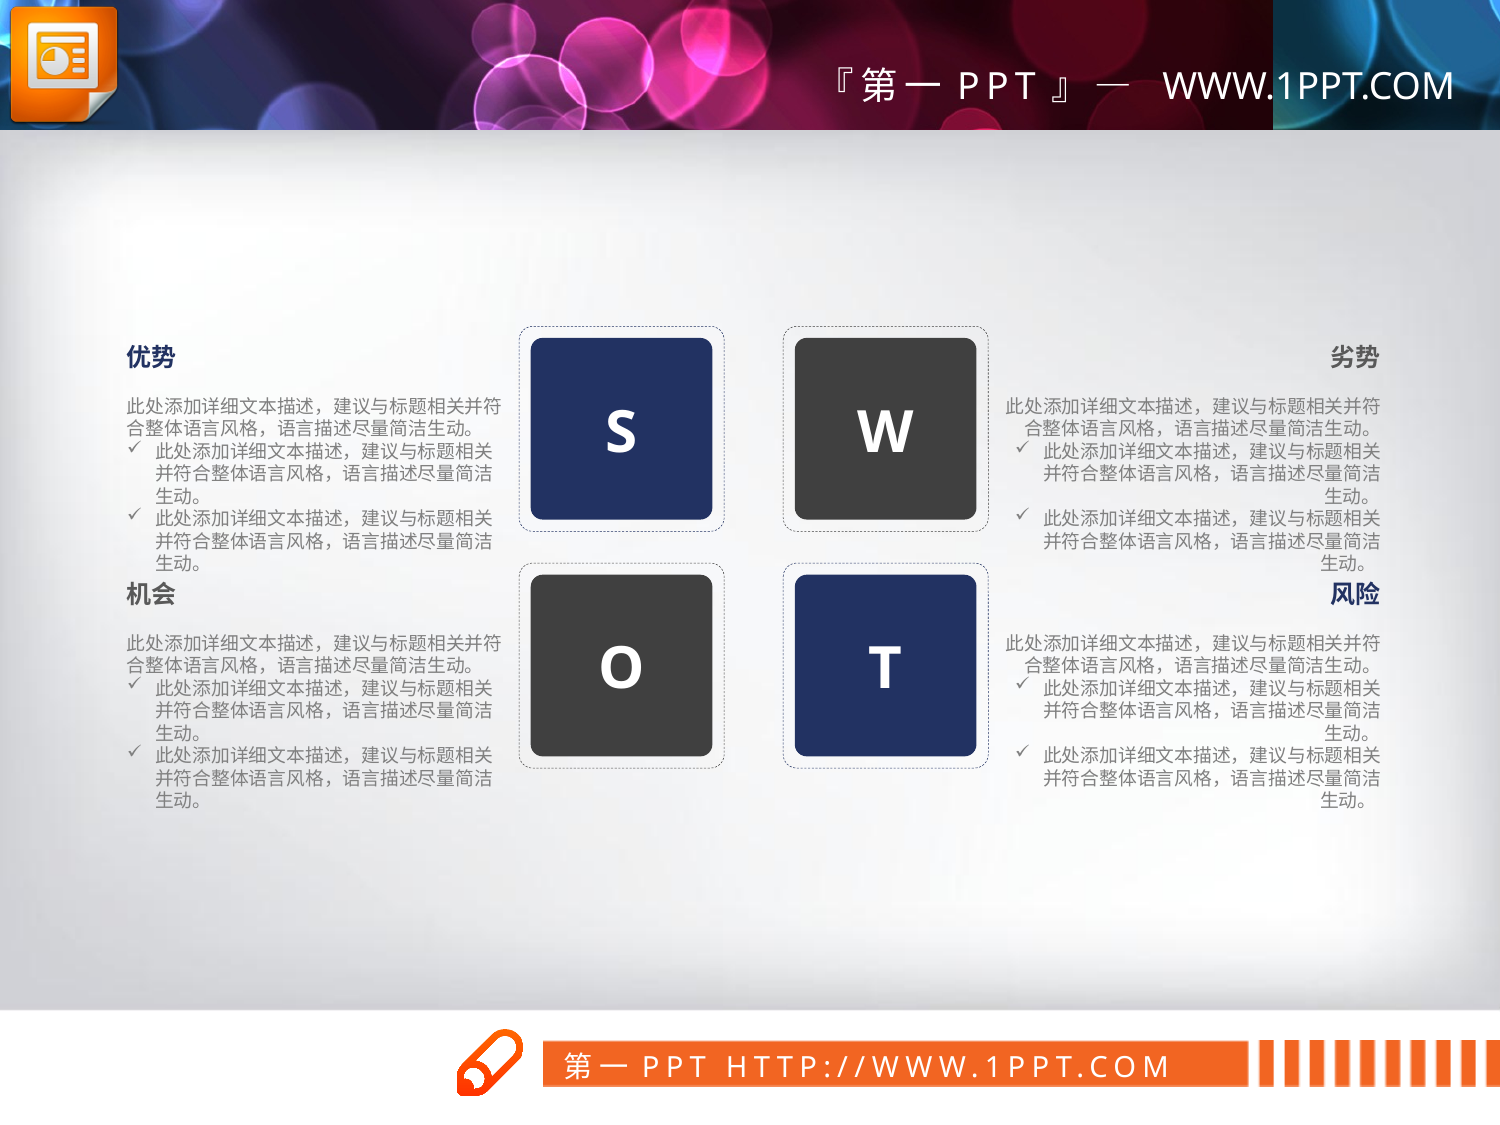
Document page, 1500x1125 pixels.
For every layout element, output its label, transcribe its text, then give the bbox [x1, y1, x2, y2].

text_box 风险 此处添加详细文本描述，建议与标题相关并符合整体语言风格，语言描述尽量简洁生动。 此处添加详细文本描述，建议与标题相关并符合整体语言风格，语言描述尽量简洁生动。 此处添加详细文本描述，建议与标题相关并符合整体语言风格，语言描述尽量简洁生动。 [988, 571, 1396, 819]
picture [0, 0, 1500, 1012]
text_box 劣势 此处添加详细文本描述，建议与标题相关并符合整体语言风格，语言描述尽量简洁生动。 此处添加详细文本描述，建议与标题相关并符合整体语言风格，语言描述尽量简洁生动。 此处添加详细文本描述，建议与标题相关并符合整体语言风格，语言描述尽量简洁生动。 [988, 334, 1396, 571]
text_box [783, 326, 988, 532]
text_box [520, 563, 725, 769]
text_box 优势 此处添加详细文本描述，建议与标题相关并符合整体语言风格，语言描述尽量简洁生动。 此处添加详细文本描述，建议与标题相关并符合整体语言风格，语言描述尽量简洁生动。 此处添加详细文本描述，建议与标题相关并符合整体语言风格，语言描述尽量简洁生动。 [112, 334, 520, 571]
text_box 机会 此处添加详细文本描述，建议与标题相关并符合整体语言风格，语言描述尽量简洁生动。 此处添加详细文本描述，建议与标题相关并符合整体语言风格，语言描述尽量简洁生动。 此处添加详细文本描述，建议与标题相关并符合整体语言风格，语言描述尽量简洁生动。 [112, 571, 520, 819]
text_box [783, 563, 988, 769]
text_box [520, 326, 725, 532]
picture [543, 1040, 1500, 1087]
